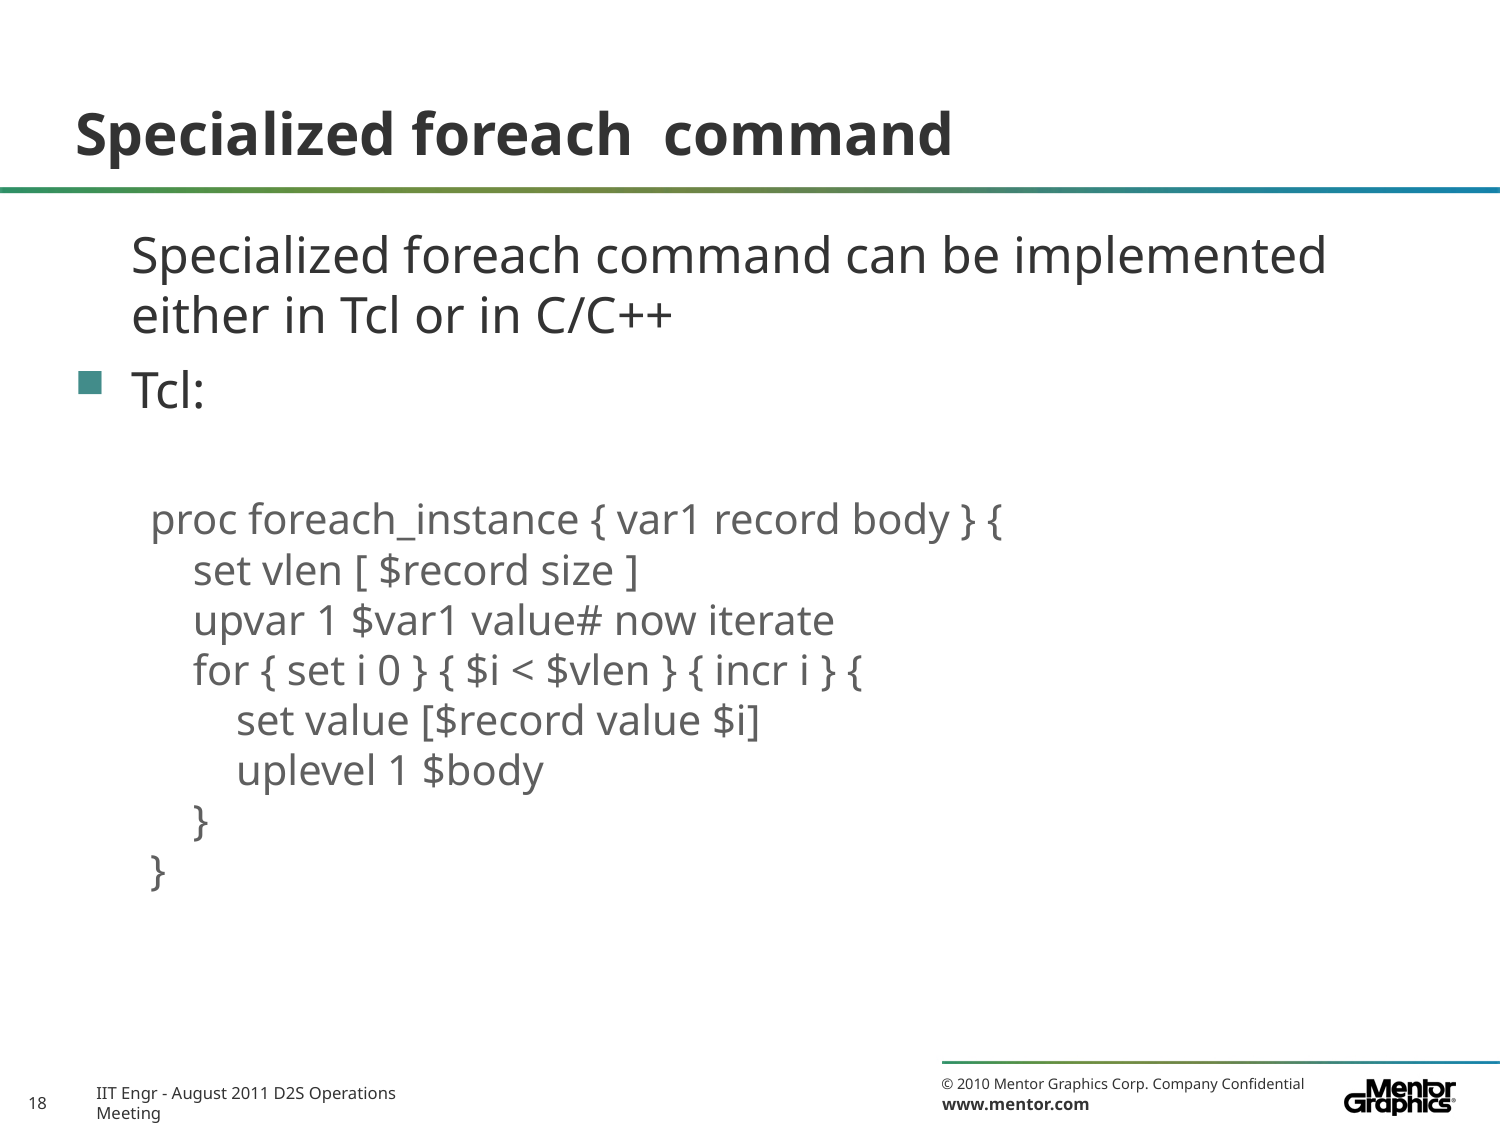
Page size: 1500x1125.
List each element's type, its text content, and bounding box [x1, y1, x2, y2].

footer IIT Engr - August 2011 D2S Operations Meeting [80, 1074, 469, 1111]
list Specialized foreach command can be implemented either in Tcl or in C/C++ Tcl: proc foreach_instance { var1 record body } { set vlen [ $record size ] upvar 1 $var1 value# now iterate for { set i 0 } { $i < $vlen } { incr i } { set value [$record value $i] uplevel 1 $body } } [0, 215, 1500, 1048]
picture [0, 1048, 1500, 1125]
picture [0, 176, 1500, 215]
title Specialized foreach command [0, 0, 1500, 176]
